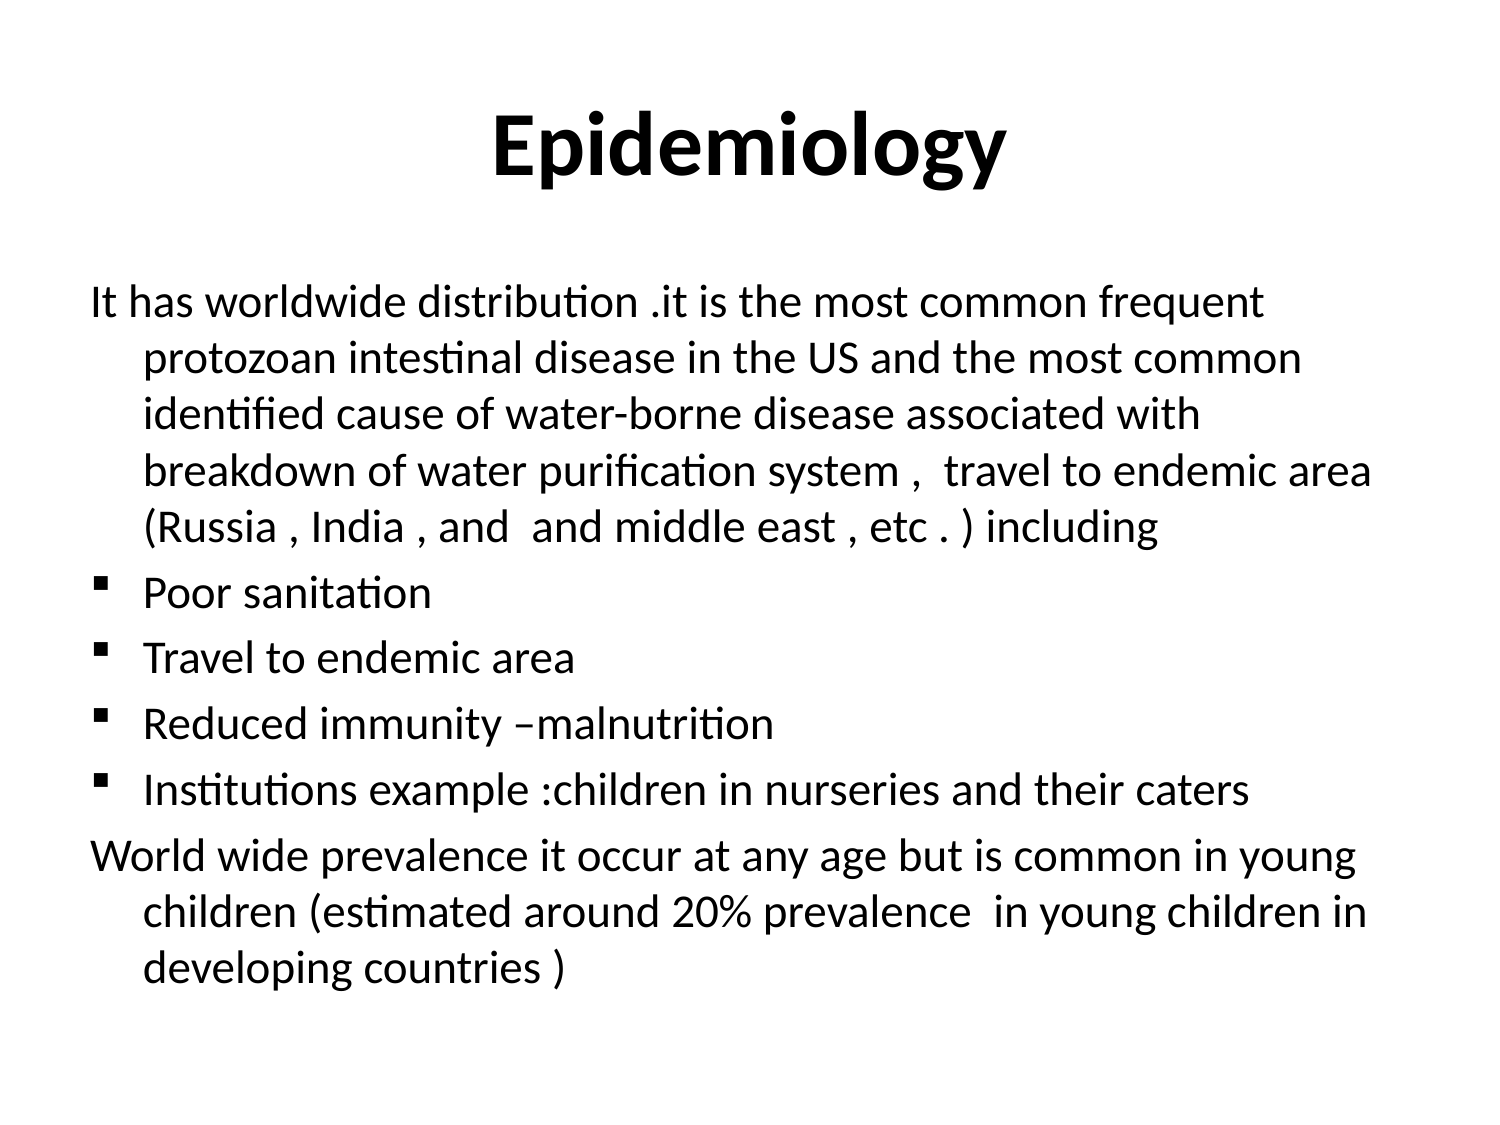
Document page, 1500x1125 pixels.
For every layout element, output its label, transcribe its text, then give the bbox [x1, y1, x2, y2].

list It has worldwide distribution .it is the most common frequent protozoan intestinal disease in the US and the most common identified cause of water-borne disease associated with breakdown of water purification system , travel to endemic area (Russia , India , and and middle east , etc . ) including Poor sanitation Travel to endemic area Reduced immunity –malnutrition Institutions example :children in nurseries and their caters World wide prevalence it occur at any age but is common in young children (estimated around 20% prevalence in young children in developing countries ) [75, 262, 1425, 1005]
title Epidemiology [75, 45, 1425, 233]
